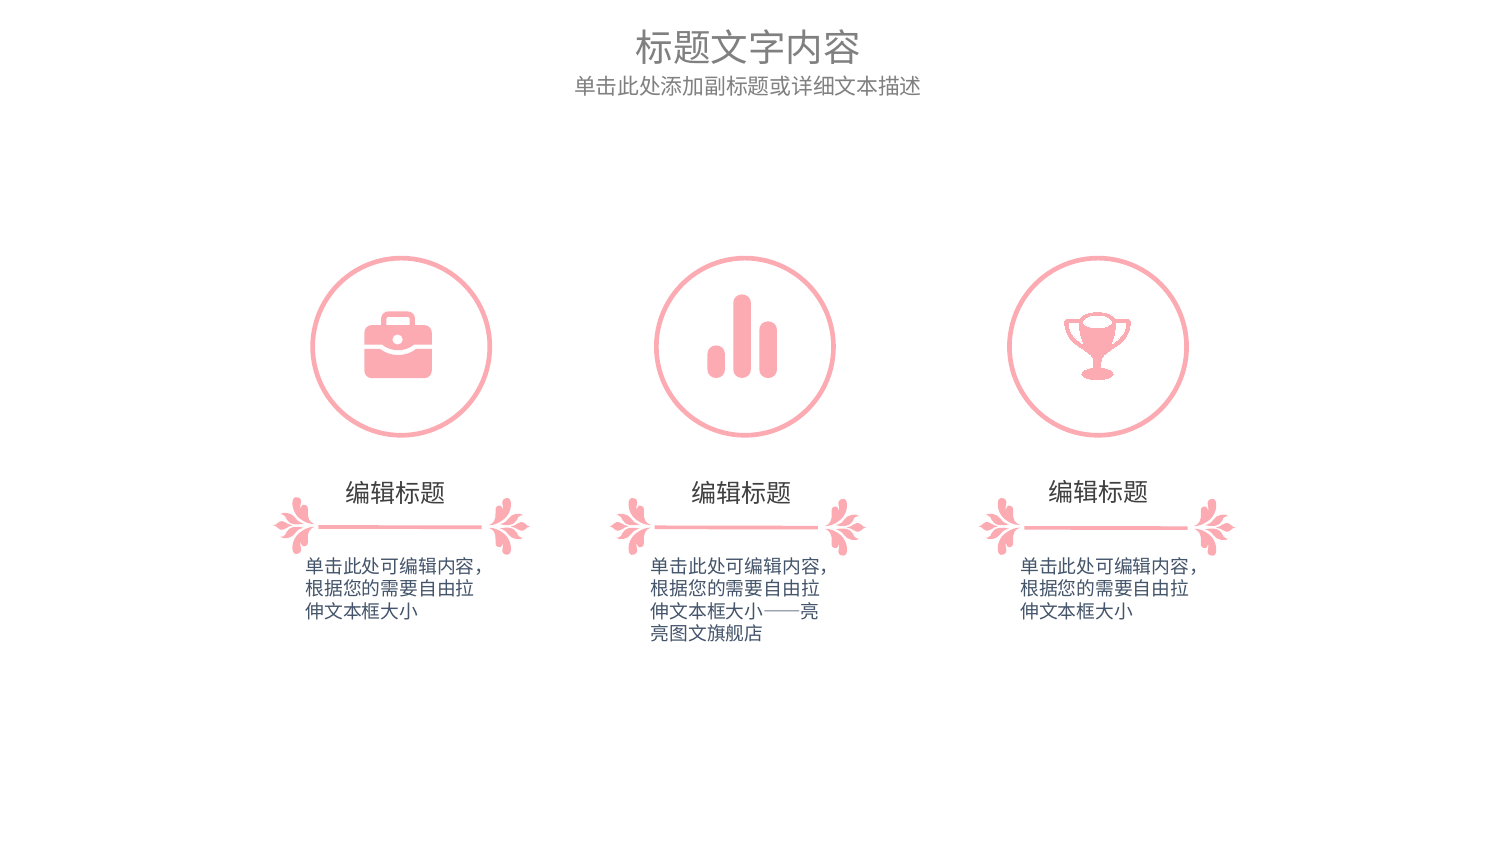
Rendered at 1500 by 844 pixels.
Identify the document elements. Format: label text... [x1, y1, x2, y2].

text_box 单击此处可编辑内容，根据您的需要自由拉伸文本框大小 [290, 556, 508, 630]
text_box 编辑标题 [330, 470, 477, 496]
text_box [311, 257, 491, 437]
text_box 编辑标题 [1033, 469, 1179, 497]
text_box 编辑标题 [676, 470, 822, 497]
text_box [707, 294, 777, 378]
text_box 单击此处可编辑内容，根据您的需要自由拉伸文本框大小——亮亮图文旗舰店 [636, 557, 853, 652]
text_box 单击此处可编辑内容，根据您的需要自由拉伸文本框大小 [1005, 557, 1222, 630]
text_box 单击此处添加副标题或详细文本描述 [551, 65, 946, 107]
text_box [1063, 311, 1132, 381]
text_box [364, 311, 432, 379]
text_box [978, 497, 1236, 557]
text_box [1008, 257, 1188, 437]
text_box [273, 496, 531, 556]
text_box [655, 257, 835, 437]
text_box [609, 497, 867, 557]
text_box 标题文字内容 [611, 16, 885, 65]
